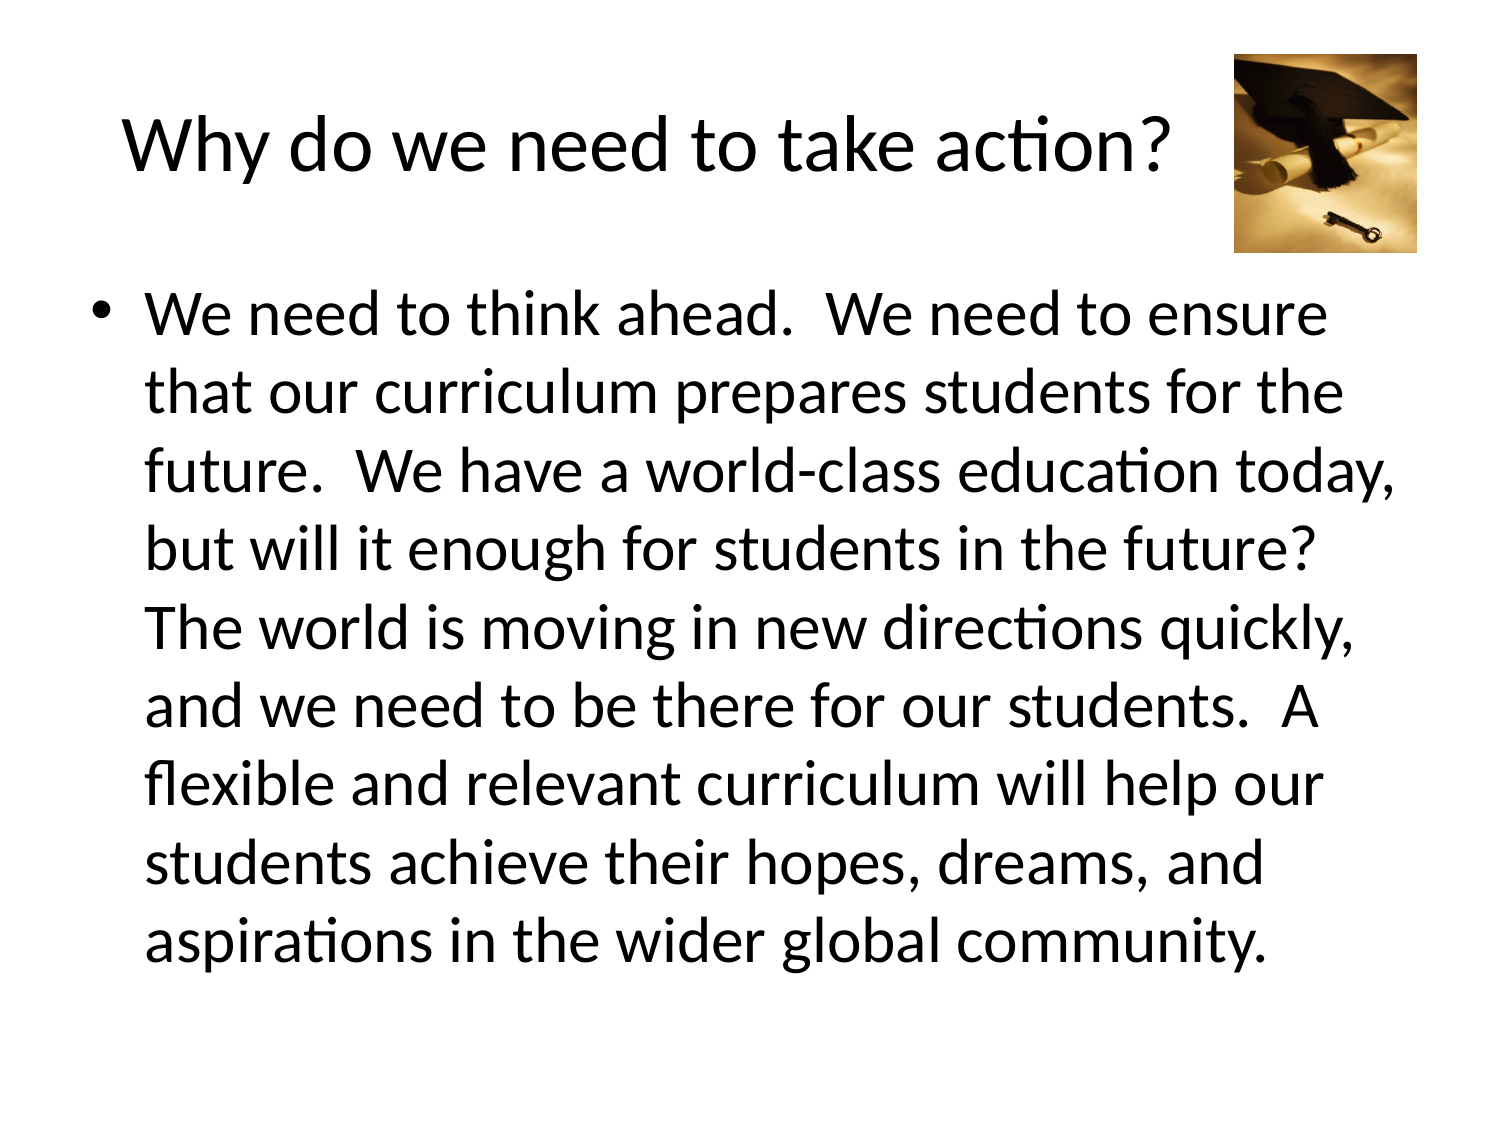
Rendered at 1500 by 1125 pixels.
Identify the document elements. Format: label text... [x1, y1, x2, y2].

title Why do we need to take action? [75, 45, 1223, 233]
picture [1234, 54, 1417, 253]
list We need to think ahead. We need to ensure that our curriculum prepares students for the future. We have a world-class education today, but will it enough for students in the future? The world is moving in new directions quickly, and we need to be there for our students. A flexible and relevant curriculum will help our students achieve their hopes, dreams, and aspirations in the wider global community. [75, 262, 1425, 1005]
